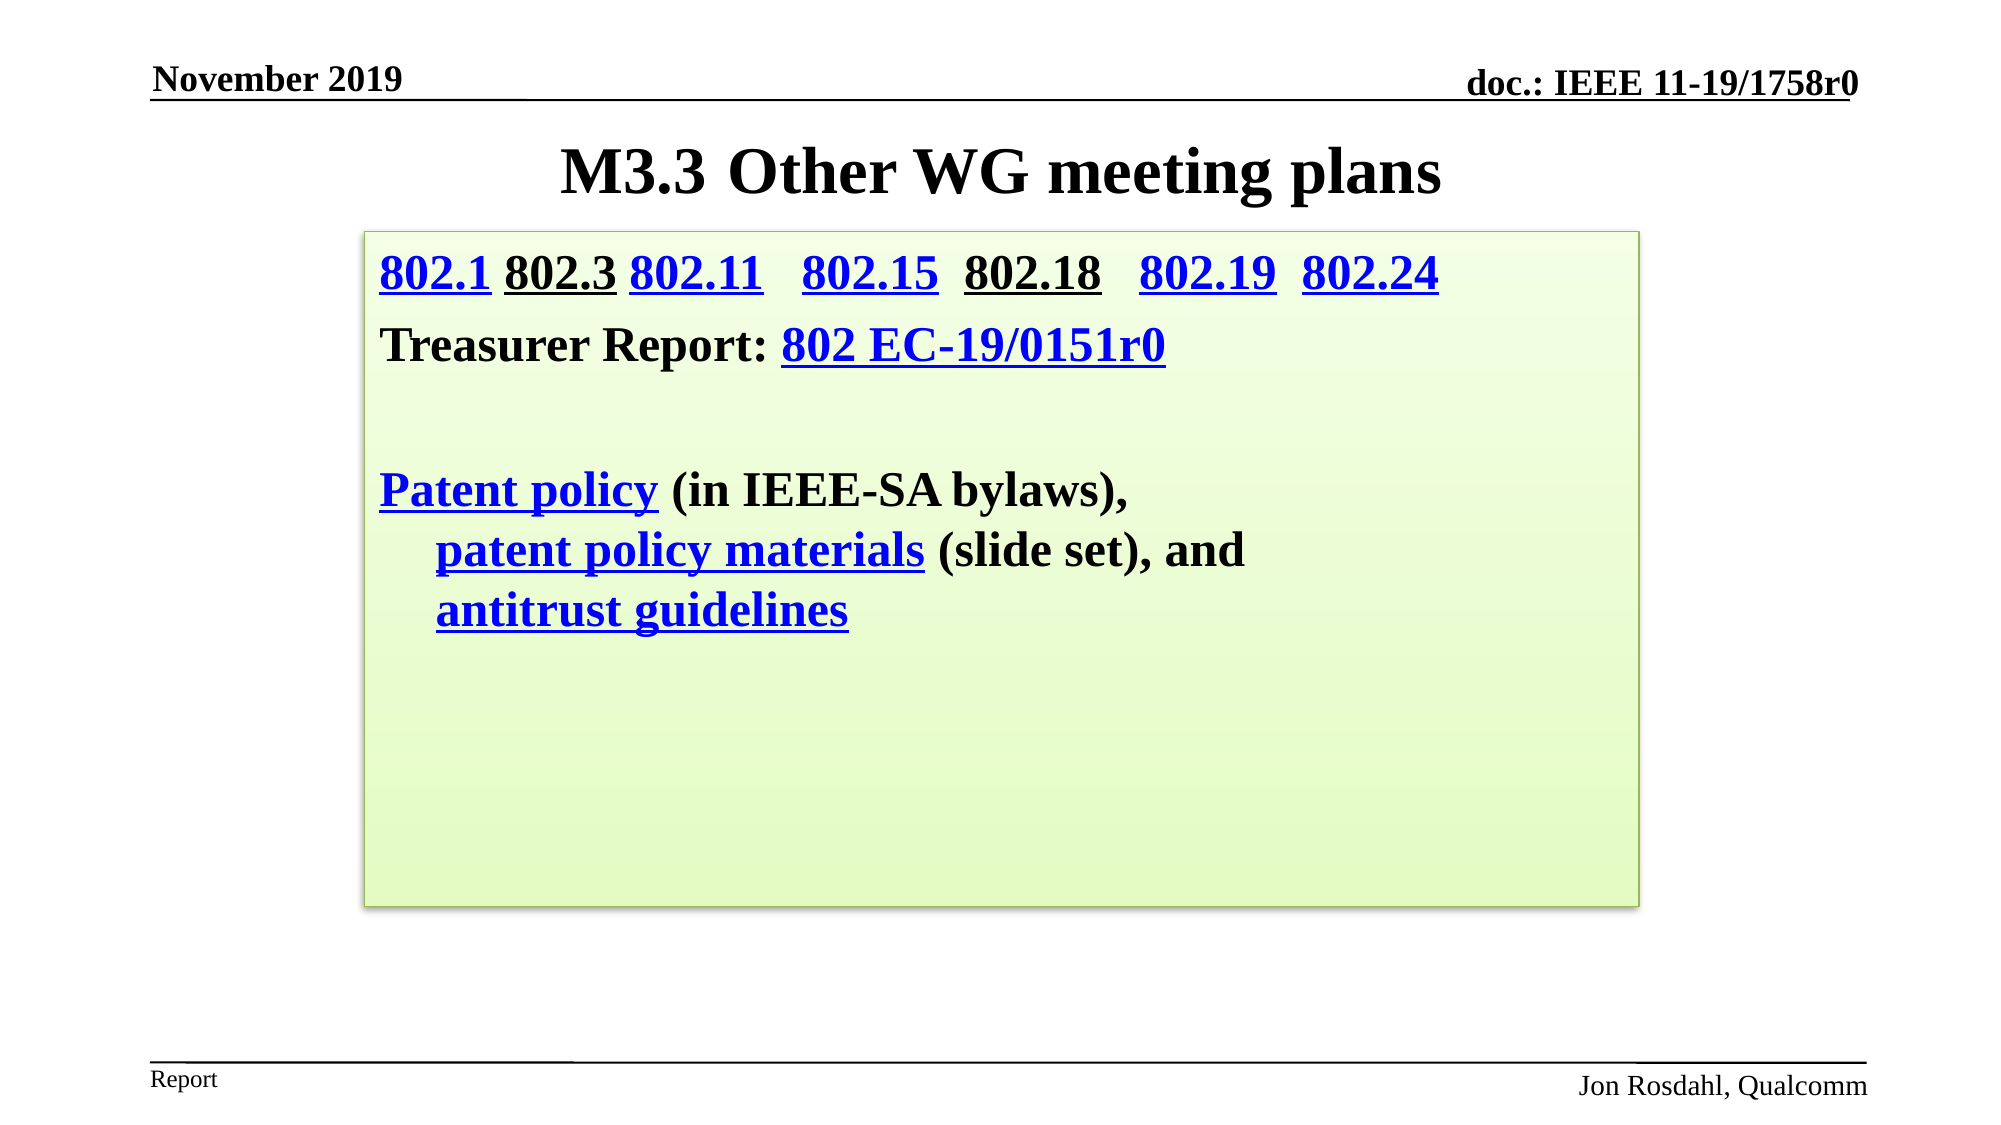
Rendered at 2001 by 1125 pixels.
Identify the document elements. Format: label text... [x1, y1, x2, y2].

title M3.3 Other WG meeting plans [364, 118, 1640, 231]
footer Jon Rosdahl, Qualcomm [1531, 1066, 1869, 1108]
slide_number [152, 54, 563, 100]
list 802.1 802.3 802.11 802.15 802.18 802.19 802.24 Treasurer Report: 802 EC-19/0151r0 Patent policy (in IEEE-SA bylaws), patent policy materials (slide set), and antitrust guidelines [364, 231, 1640, 907]
